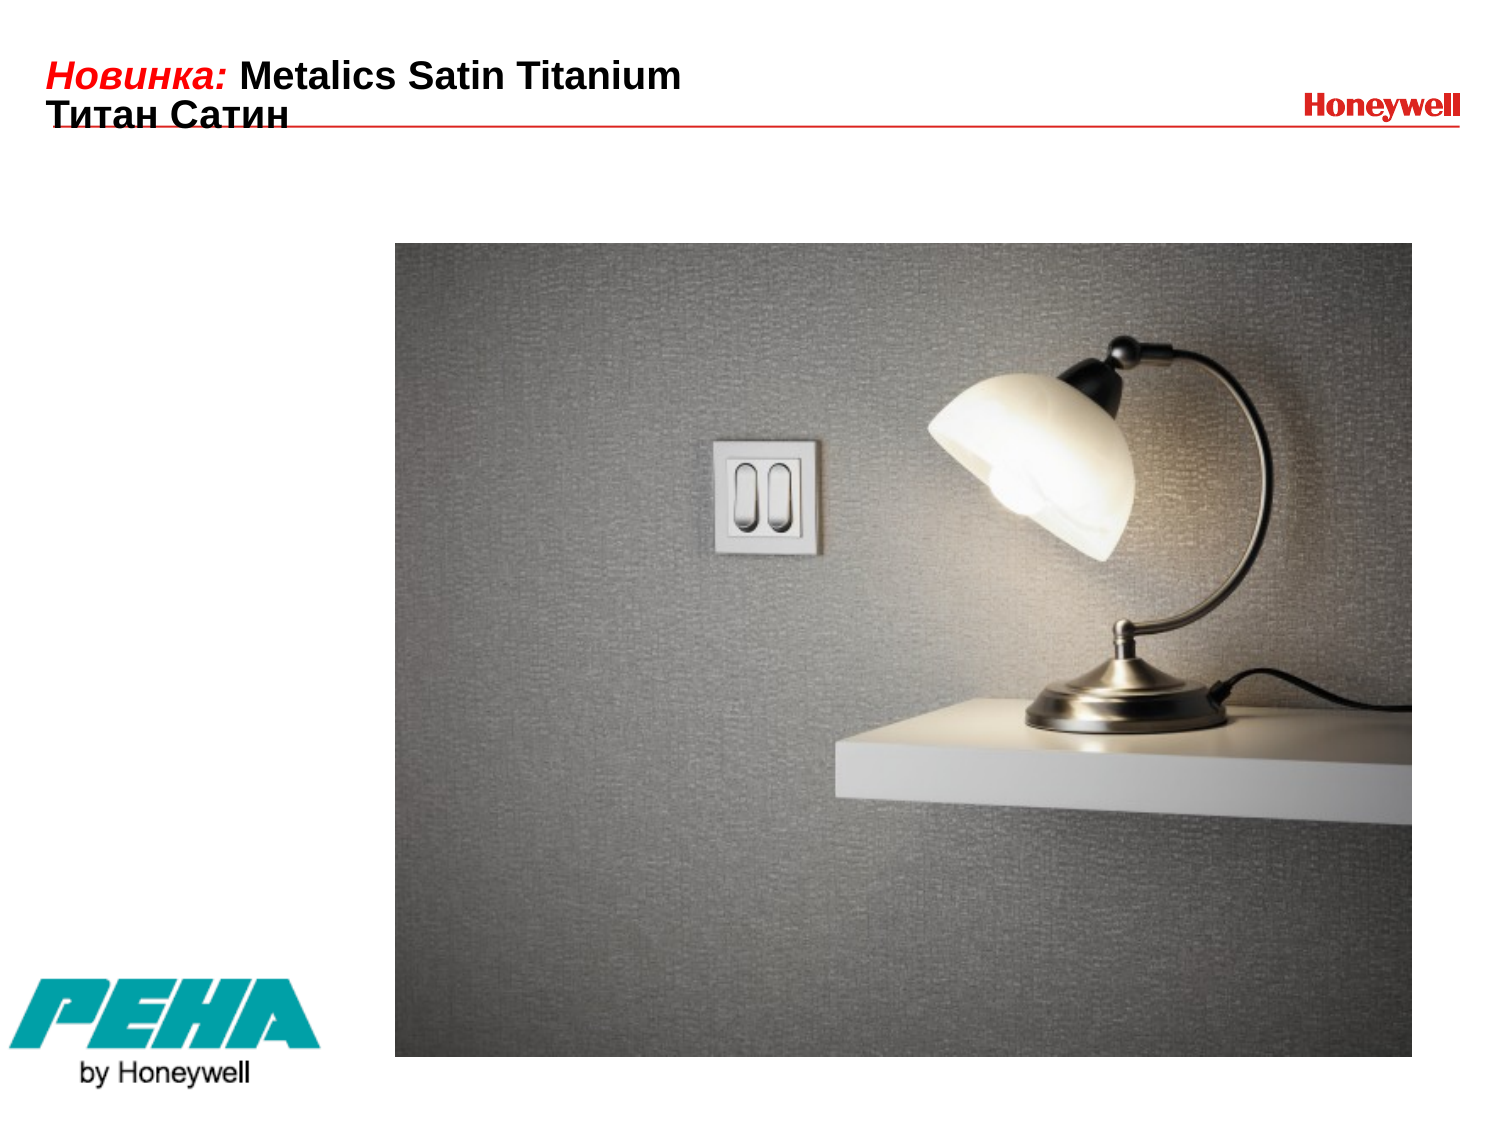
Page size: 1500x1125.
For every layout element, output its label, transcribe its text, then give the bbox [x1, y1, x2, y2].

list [395, 243, 1412, 1057]
title Новинка: Metalics Satin Titanium Титан Сатин [45, 58, 1359, 137]
picture [0, 954, 374, 1125]
